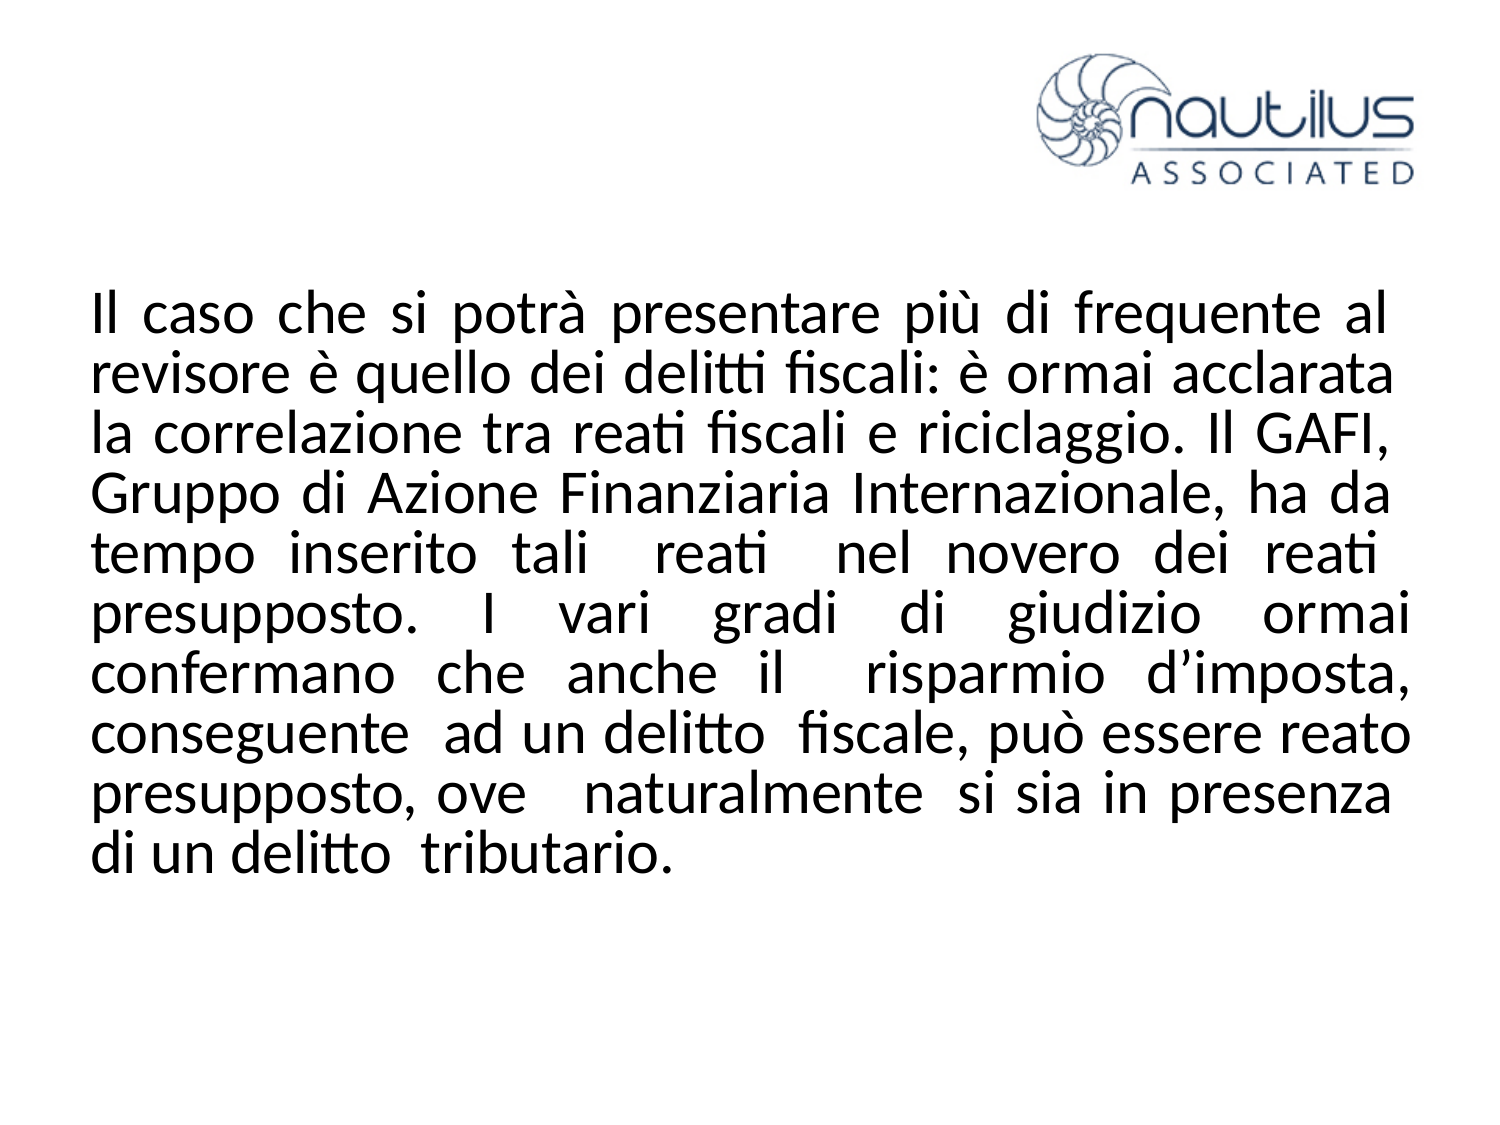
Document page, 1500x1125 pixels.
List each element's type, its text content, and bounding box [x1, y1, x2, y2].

picture [998, 40, 1467, 200]
text_box Il caso che si potrà presentare più di frequente al revisore è quello dei delitti fiscali: è ormai acclarata la correlazione tra reati fiscali e riciclaggio. Il GAFI, Gruppo di Azione Finanziaria Internazionale, ha da tempo inserito tali reati nel novero dei reati presupposto. I vari gradi di giudizio ormai confermano che anche il risparmio d’imposta, conseguente ad un delitto fiscale, può essere reato presupposto, ove naturalmente si sia in presenza di un delitto tributario. [87, 268, 1413, 886]
